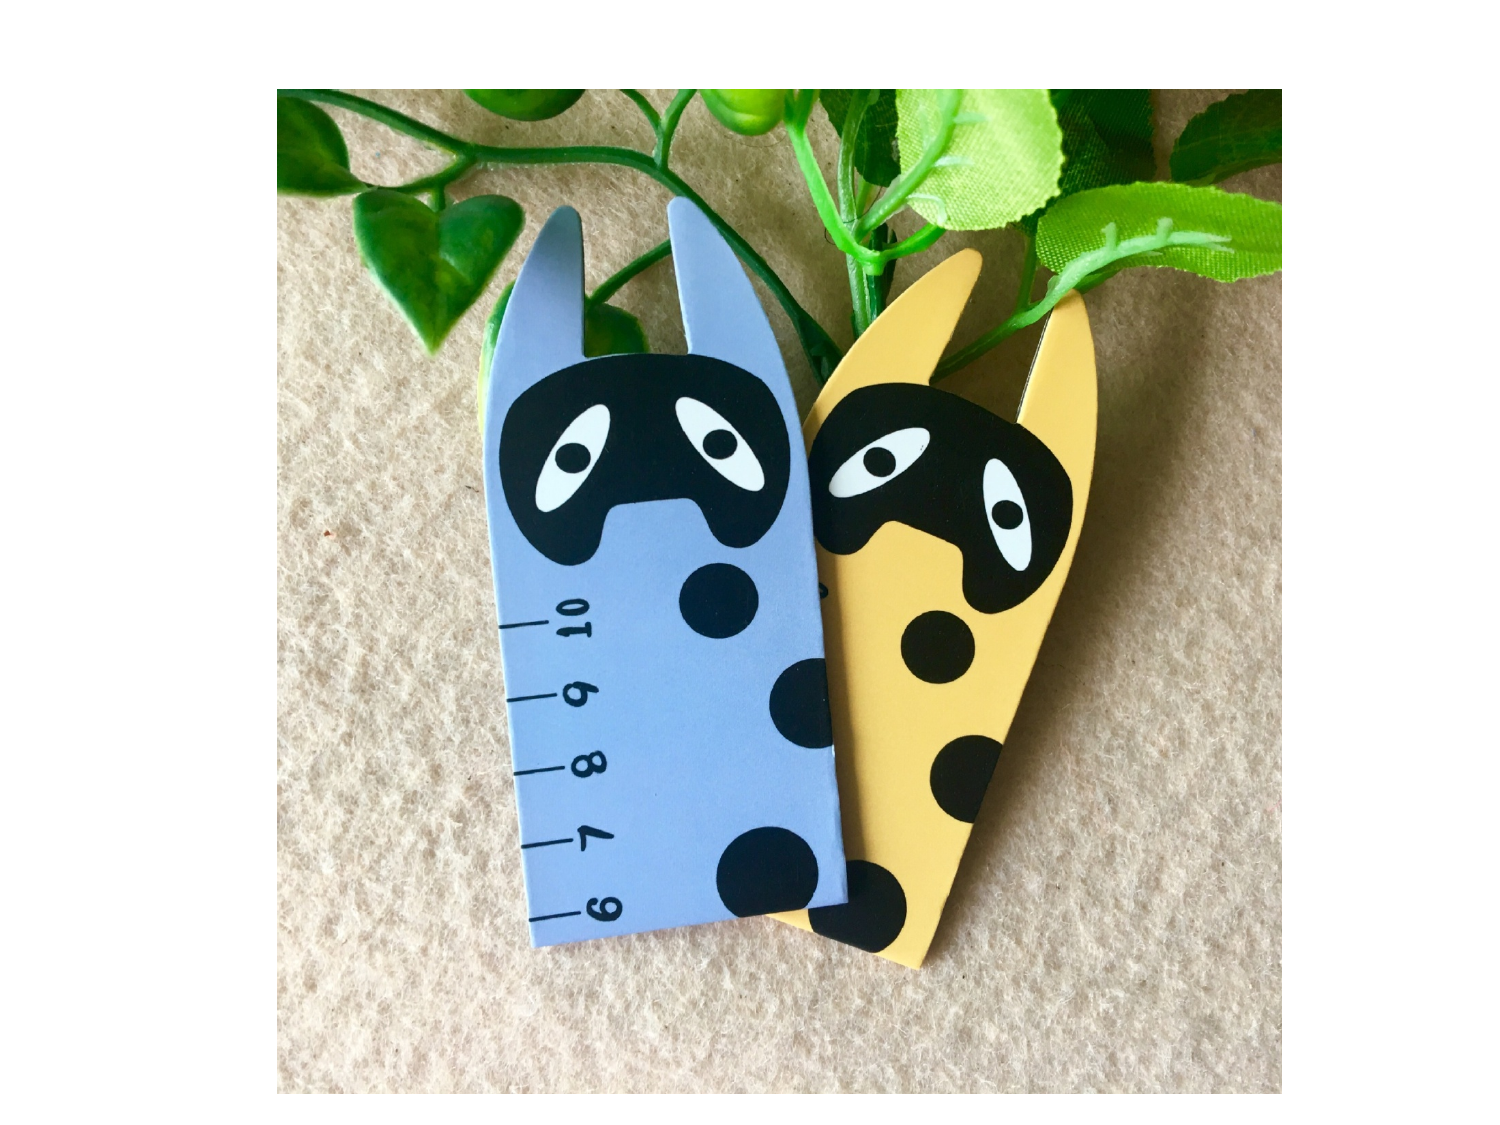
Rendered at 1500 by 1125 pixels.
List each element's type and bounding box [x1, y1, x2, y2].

picture [277, 89, 1282, 1095]
